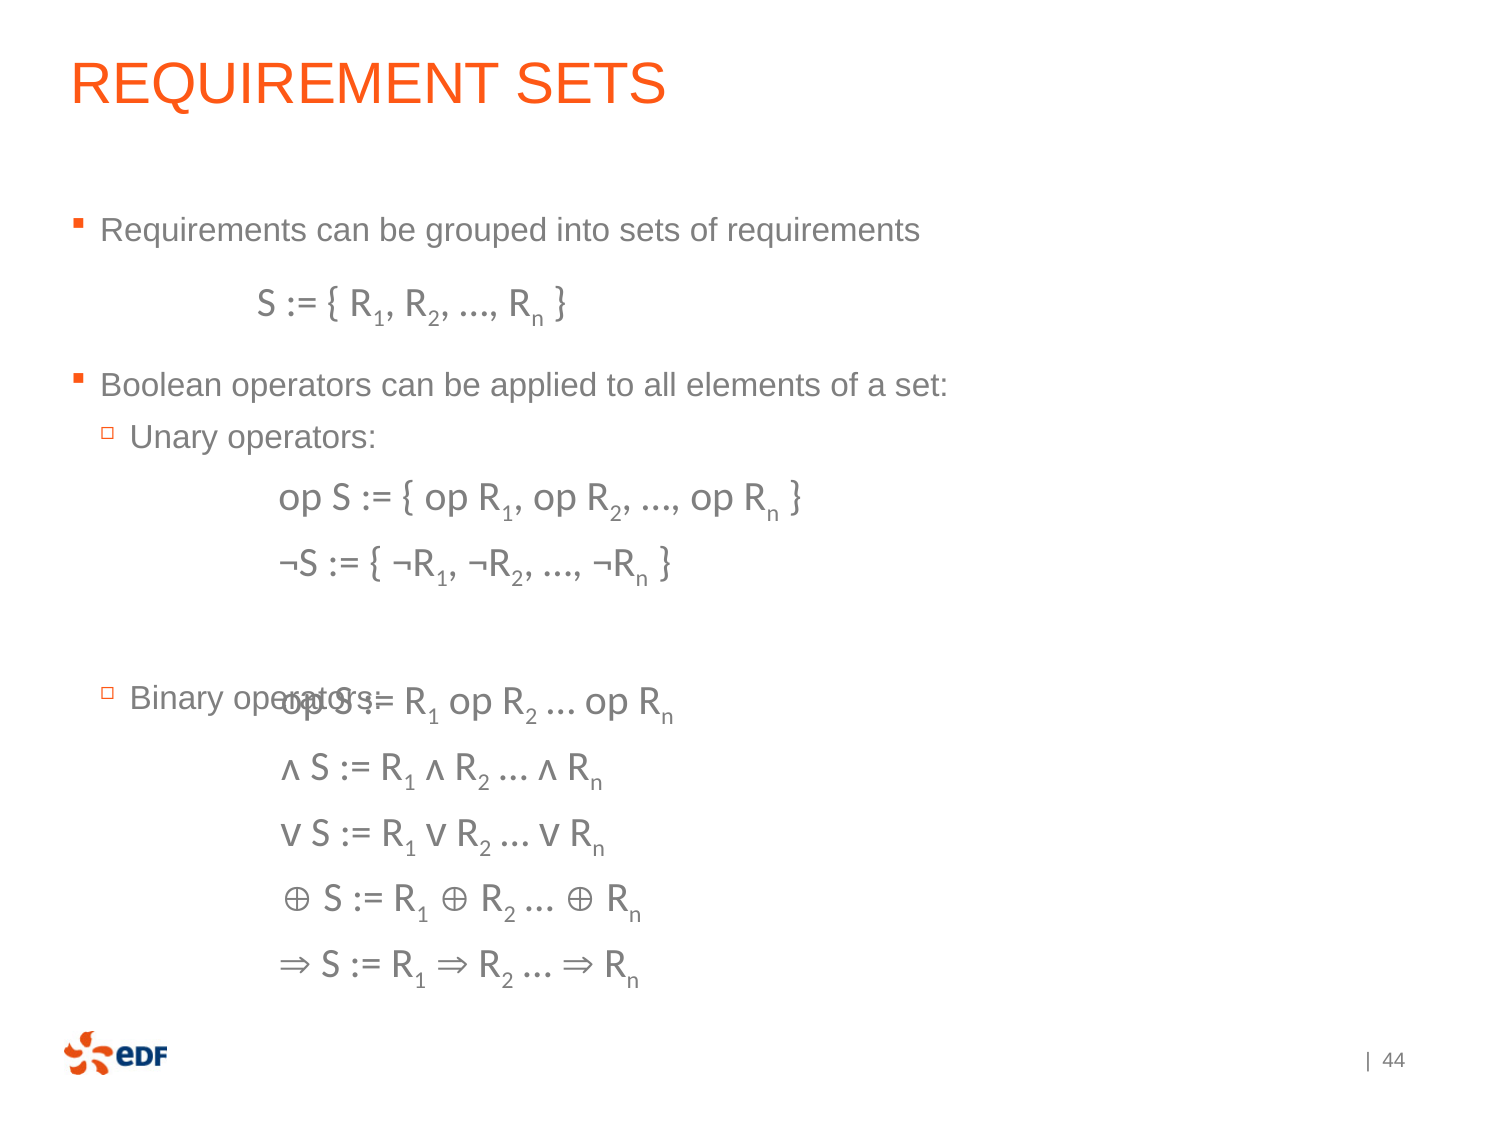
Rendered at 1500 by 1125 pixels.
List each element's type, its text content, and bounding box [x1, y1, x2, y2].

text_box op S := { op R1, op R2, …, op Rn } [263, 461, 1126, 534]
list Requirements can be grouped into sets of requirements Boolean operators can be applied to all elements of a set: Unary operators: Binary operators: [64, 208, 1436, 1005]
picture [64, 1031, 167, 1075]
text_box  S := R1  R2 …  Rn [265, 862, 750, 935]
text_box  S := R1  R2 …  Rn [263, 928, 748, 1001]
text_box ᴠ S := R1 ᴠ R2 … ᴠ Rn [265, 796, 750, 862]
text_box ᴧ S := R1 ᴧ R2 … ᴧ Rn [265, 731, 750, 796]
text_box ¬S := { ¬R1, ¬R2, …, ¬Rn } [263, 527, 748, 599]
title Requirement SETS [64, 45, 1436, 185]
text_box S := { R1, R2, …, Rn } [242, 267, 727, 339]
text_box op S := R1 op R2 … op Rn [265, 665, 727, 737]
